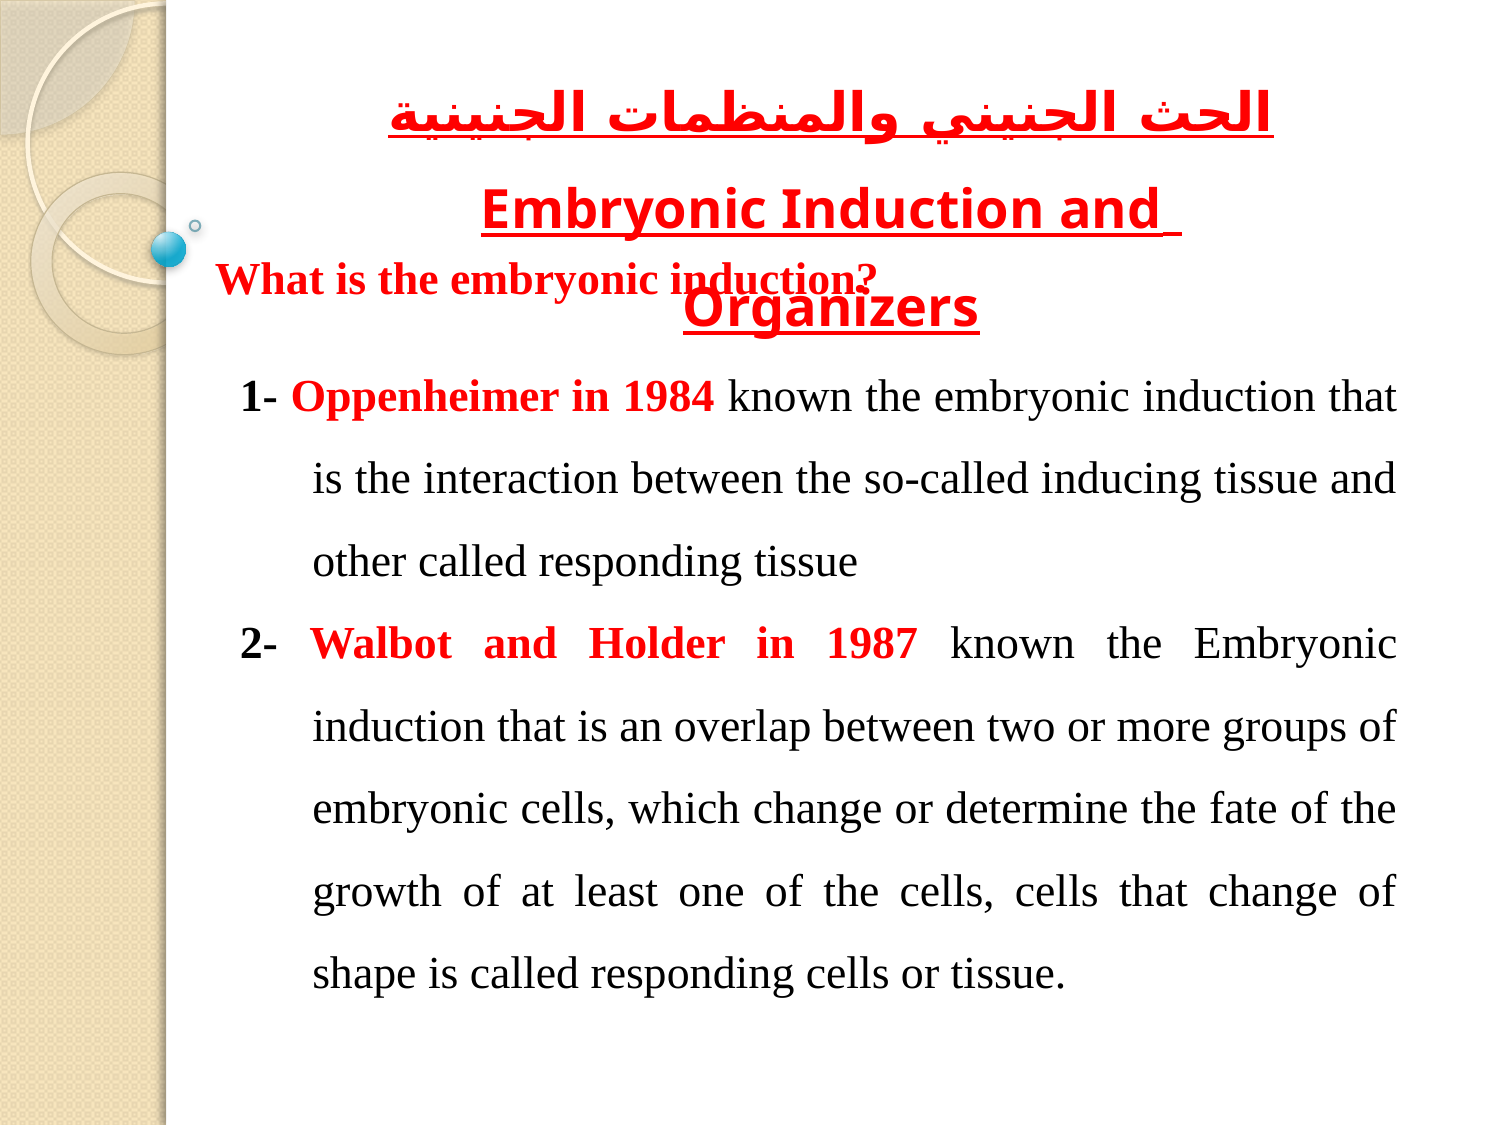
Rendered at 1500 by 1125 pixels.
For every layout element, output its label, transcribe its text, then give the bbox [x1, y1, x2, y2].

text_box What is the embryonic induction? [200, 241, 1275, 312]
text_box 1- Oppenheimer in 1984 known the embryonic induction that is the interaction between the so-called inducing tissue and other called responding tissue 2- Walbot and Holder in 1987 known the Embryonic induction that is an overlap between two or more groups of embryonic cells, which change or determine the fate of the growth of at least one of the cells, cells that change of shape is called responding cells or tissue. [224, 330, 1413, 1006]
text_box الحث الجنيني والمنظمات الجنينية Embryonic Induction and Organizers [312, 37, 1350, 330]
